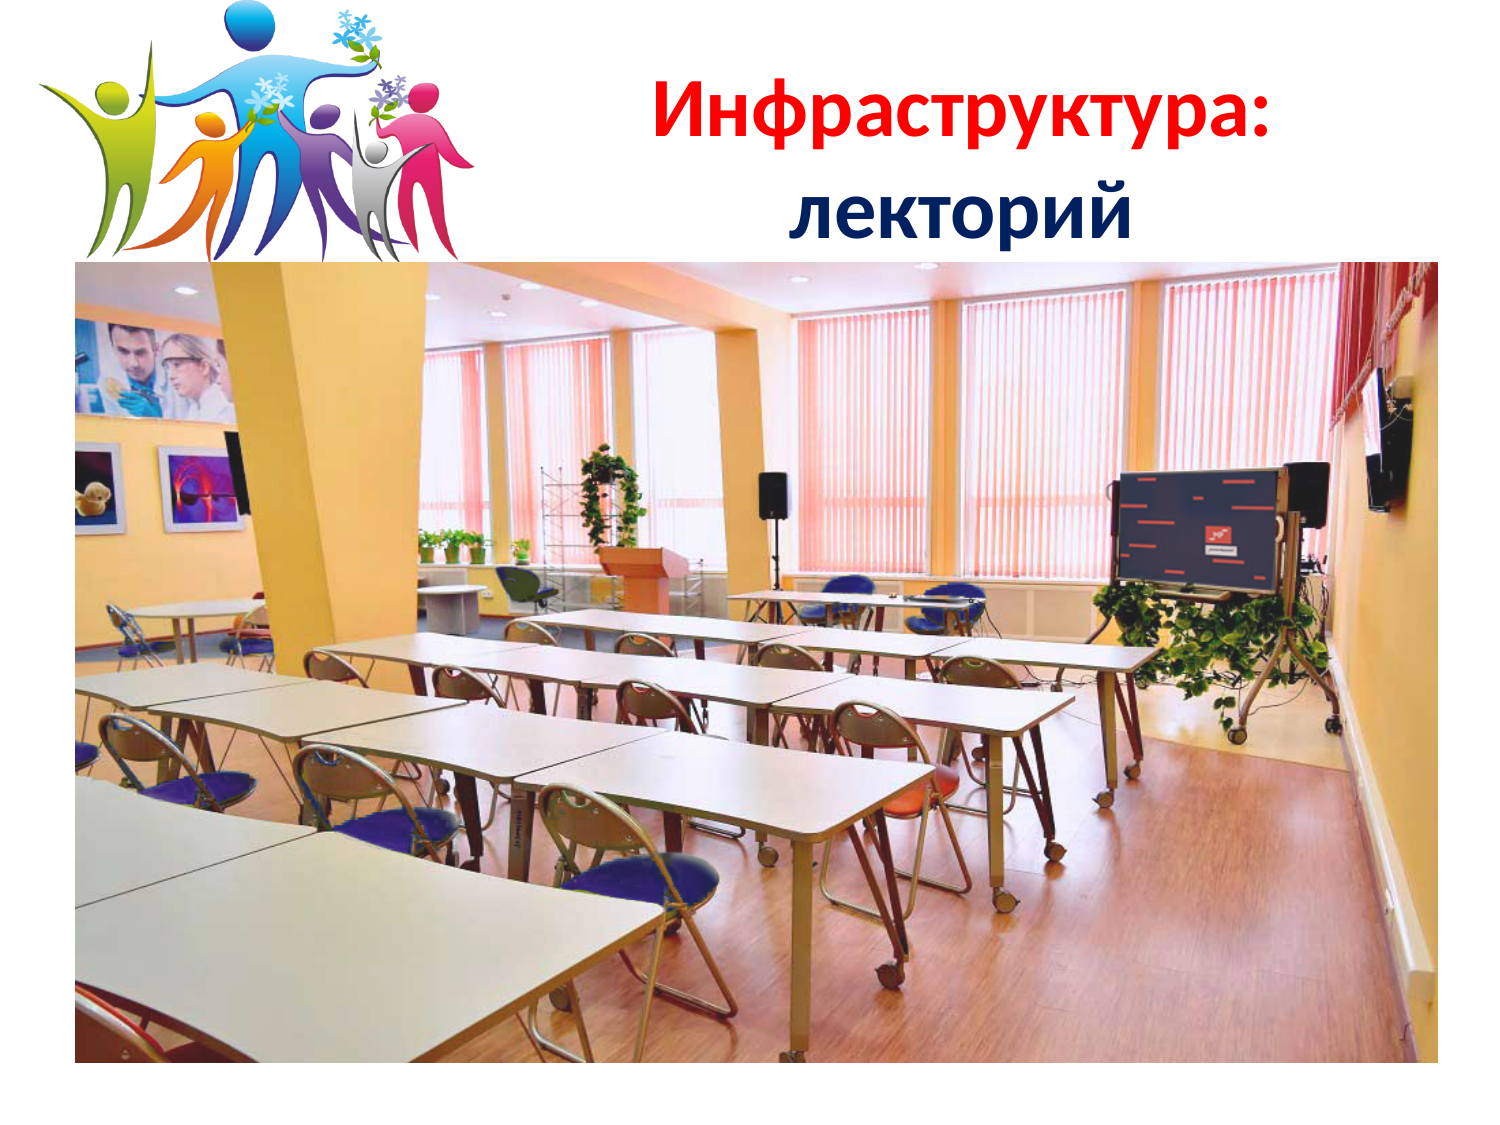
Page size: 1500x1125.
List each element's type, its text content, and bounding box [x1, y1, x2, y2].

title Инфраструктура: лекторий [500, 45, 1425, 260]
picture [37, 0, 1438, 1063]
